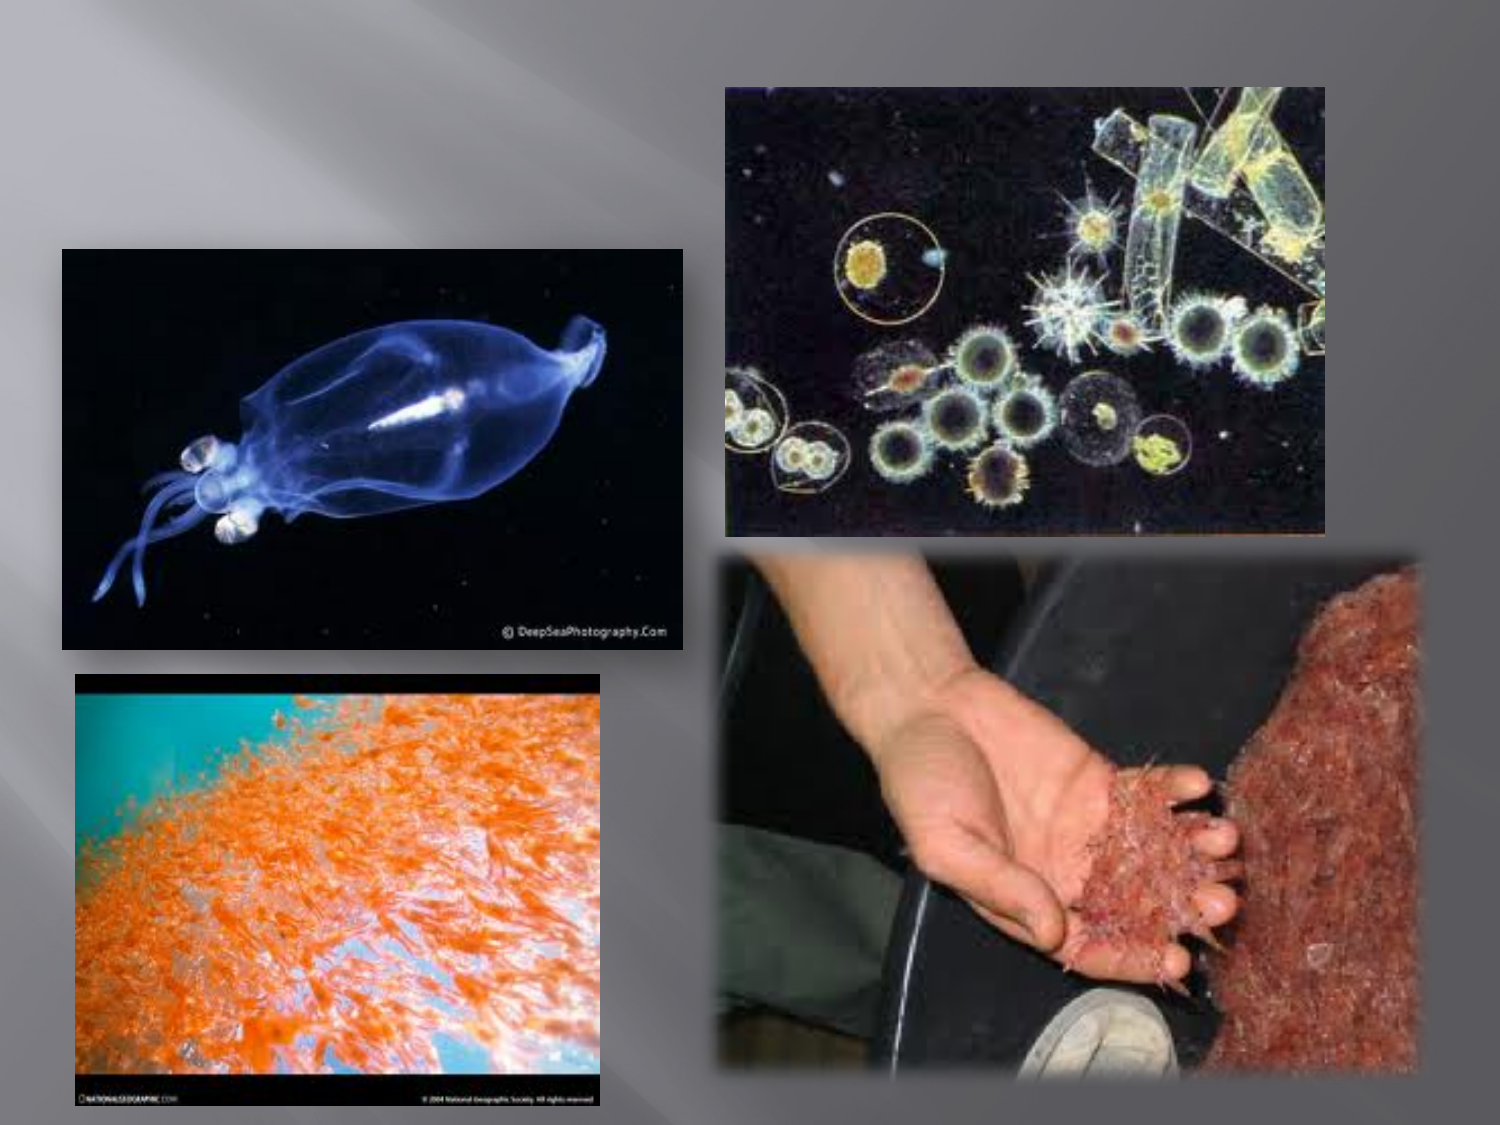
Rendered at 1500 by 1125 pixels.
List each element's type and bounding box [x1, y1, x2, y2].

picture [74, 674, 601, 1106]
picture [699, 87, 1435, 1088]
list [62, 249, 683, 651]
